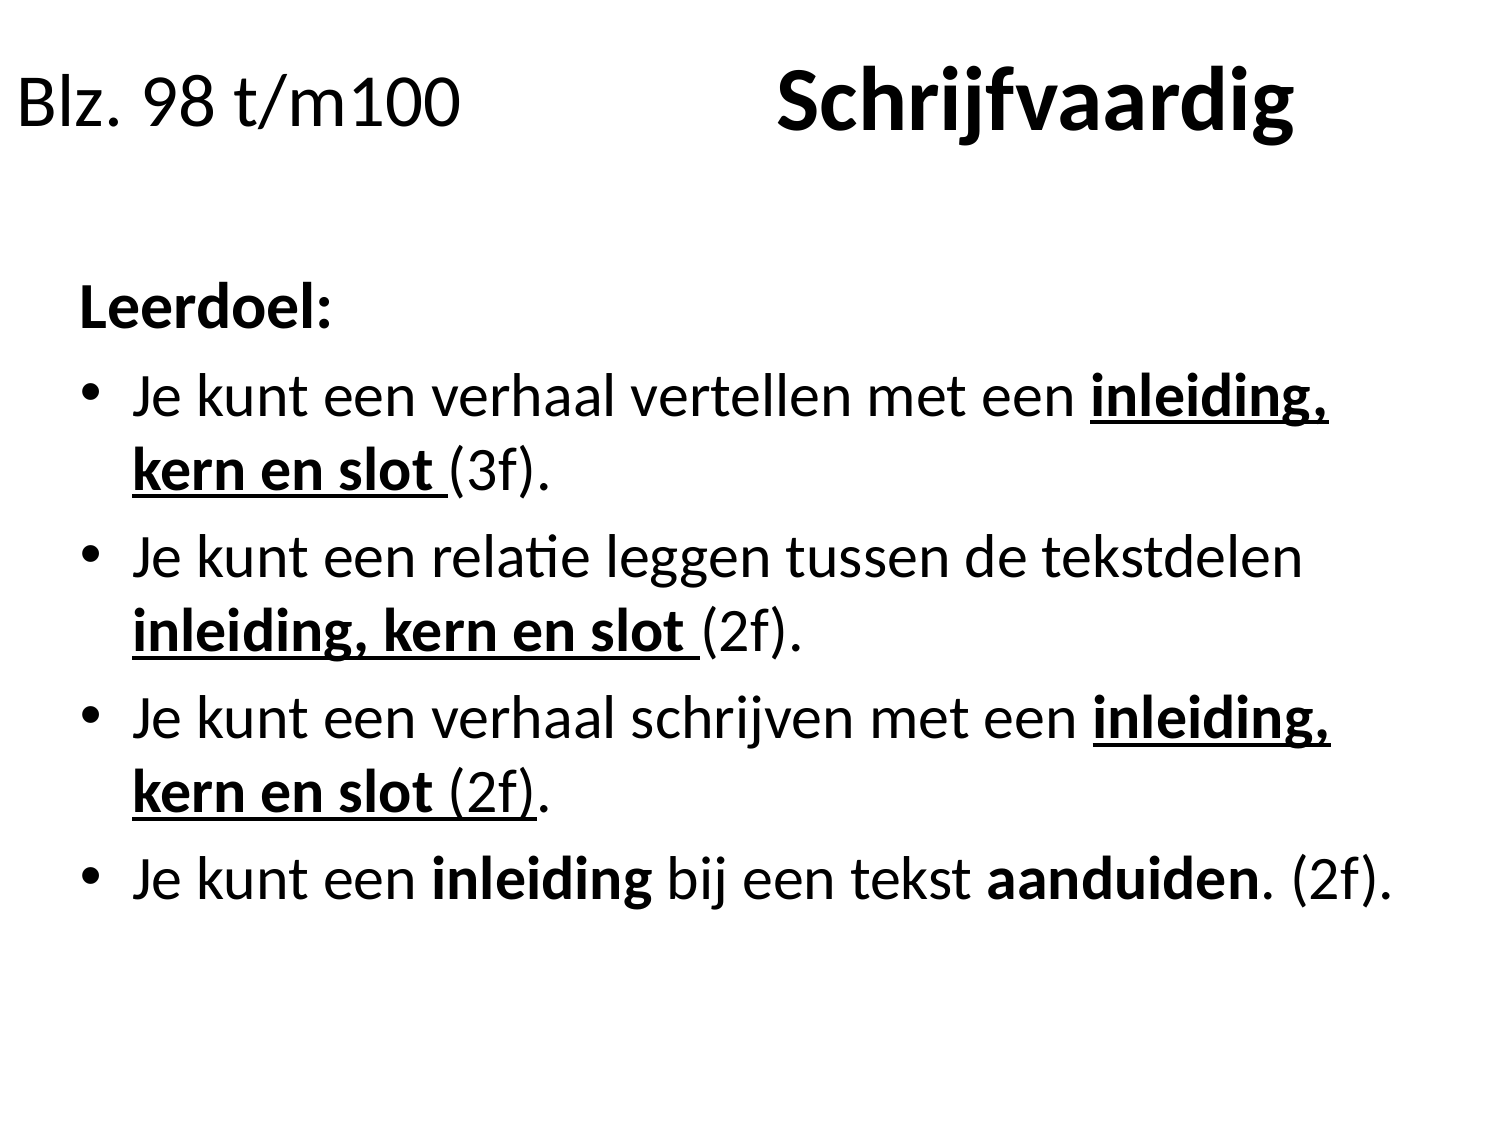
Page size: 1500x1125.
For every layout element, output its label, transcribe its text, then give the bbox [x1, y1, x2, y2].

text_box Leerdoel: Je kunt een verhaal vertellen met een inleiding, kern en slot (3f). Je kunt een relatie leggen tussen de tekstdelen inleiding, kern en slot (2f). Je kunt een verhaal schrijven met een inleiding, kern en slot (2f). Je kunt een inleiding bij een tekst aanduiden. (2f). [64, 255, 1415, 998]
title Blz. 98 t/m100 [0, 2, 479, 191]
text_box Schrijfvaardig [761, 0, 1500, 188]
